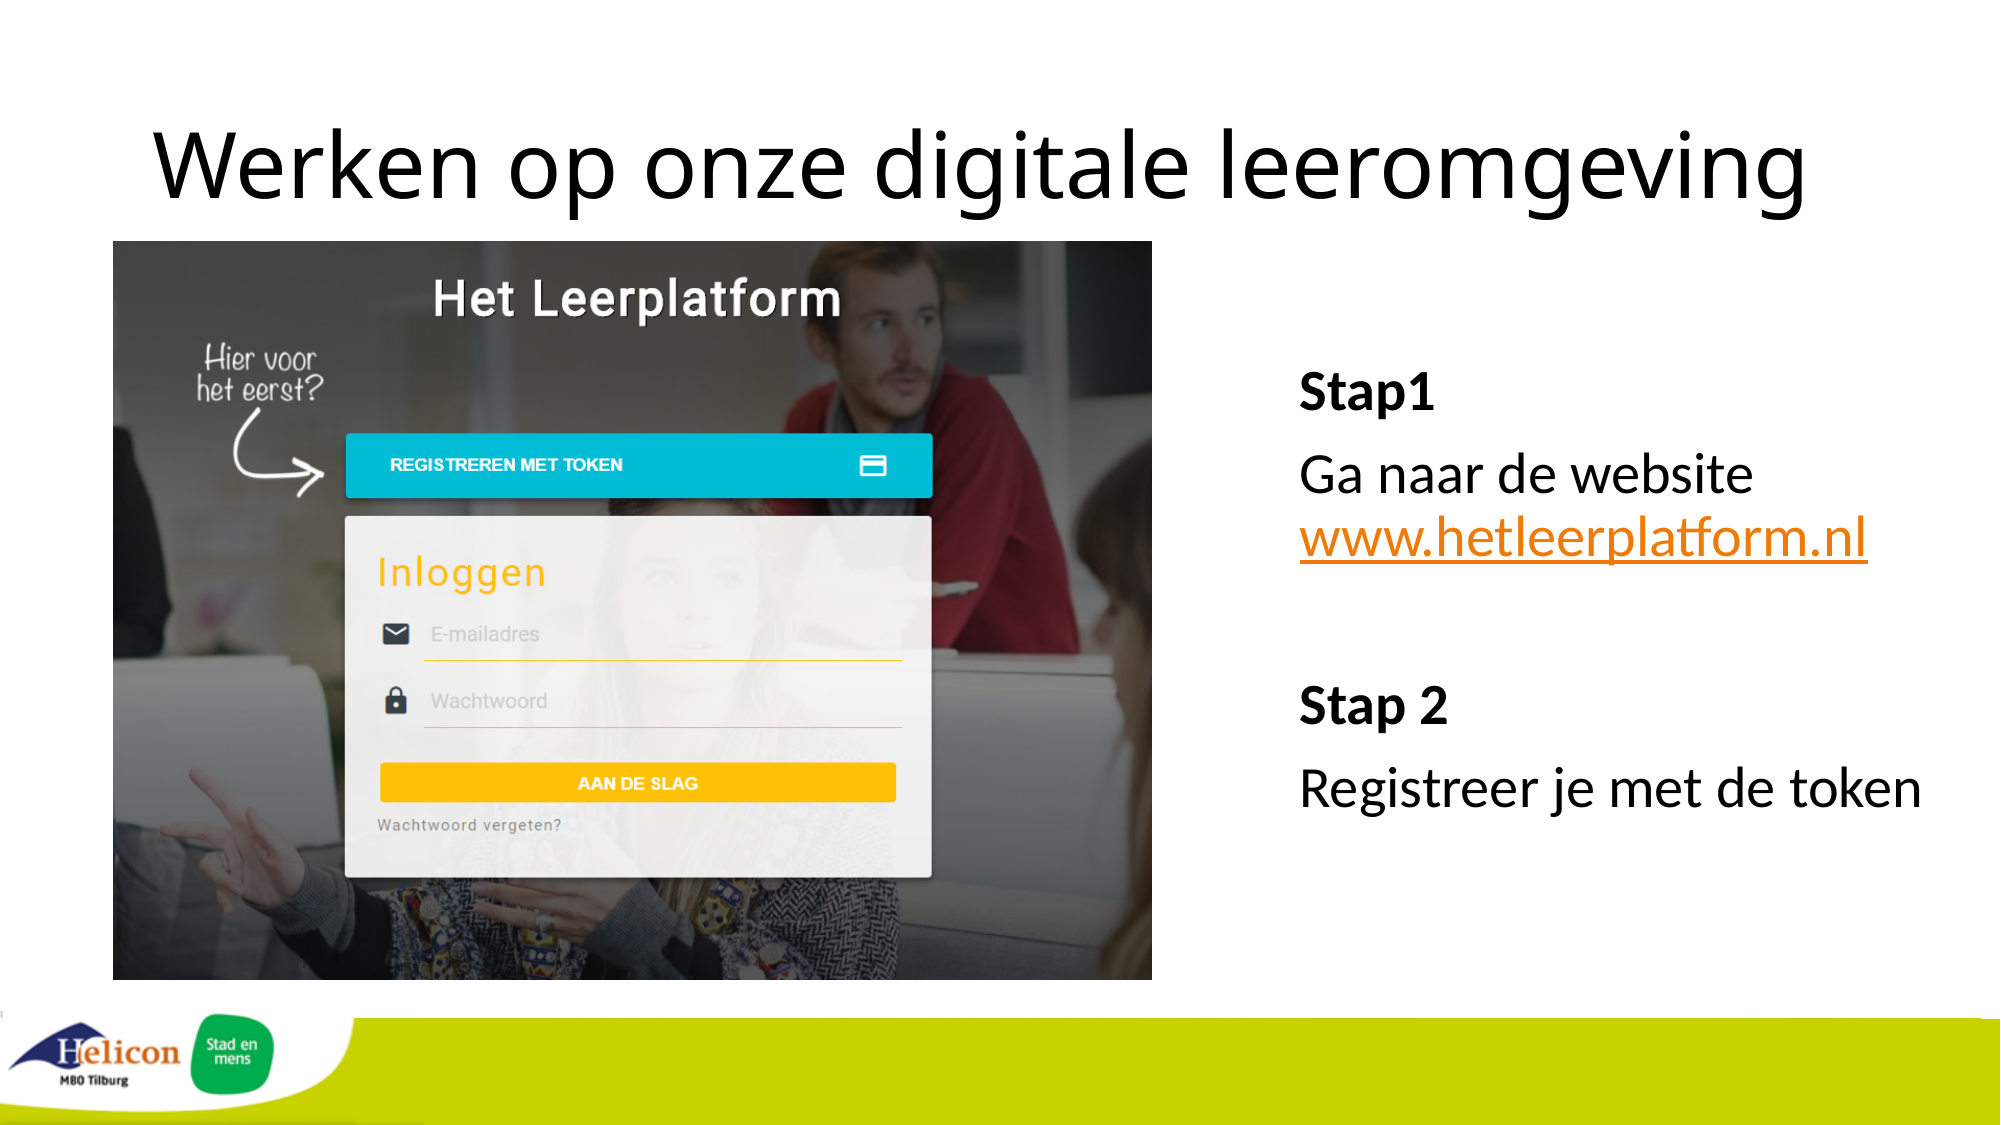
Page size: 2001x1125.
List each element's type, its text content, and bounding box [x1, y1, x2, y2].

list Stap1 Ga naar de website www.hetleerplatform.nl Stap 2 Registreer je met de token [1284, 352, 2000, 869]
picture [0, 1011, 424, 1125]
title Werken op onze digitale leeromgeving [137, 59, 1863, 278]
picture [113, 241, 1152, 980]
